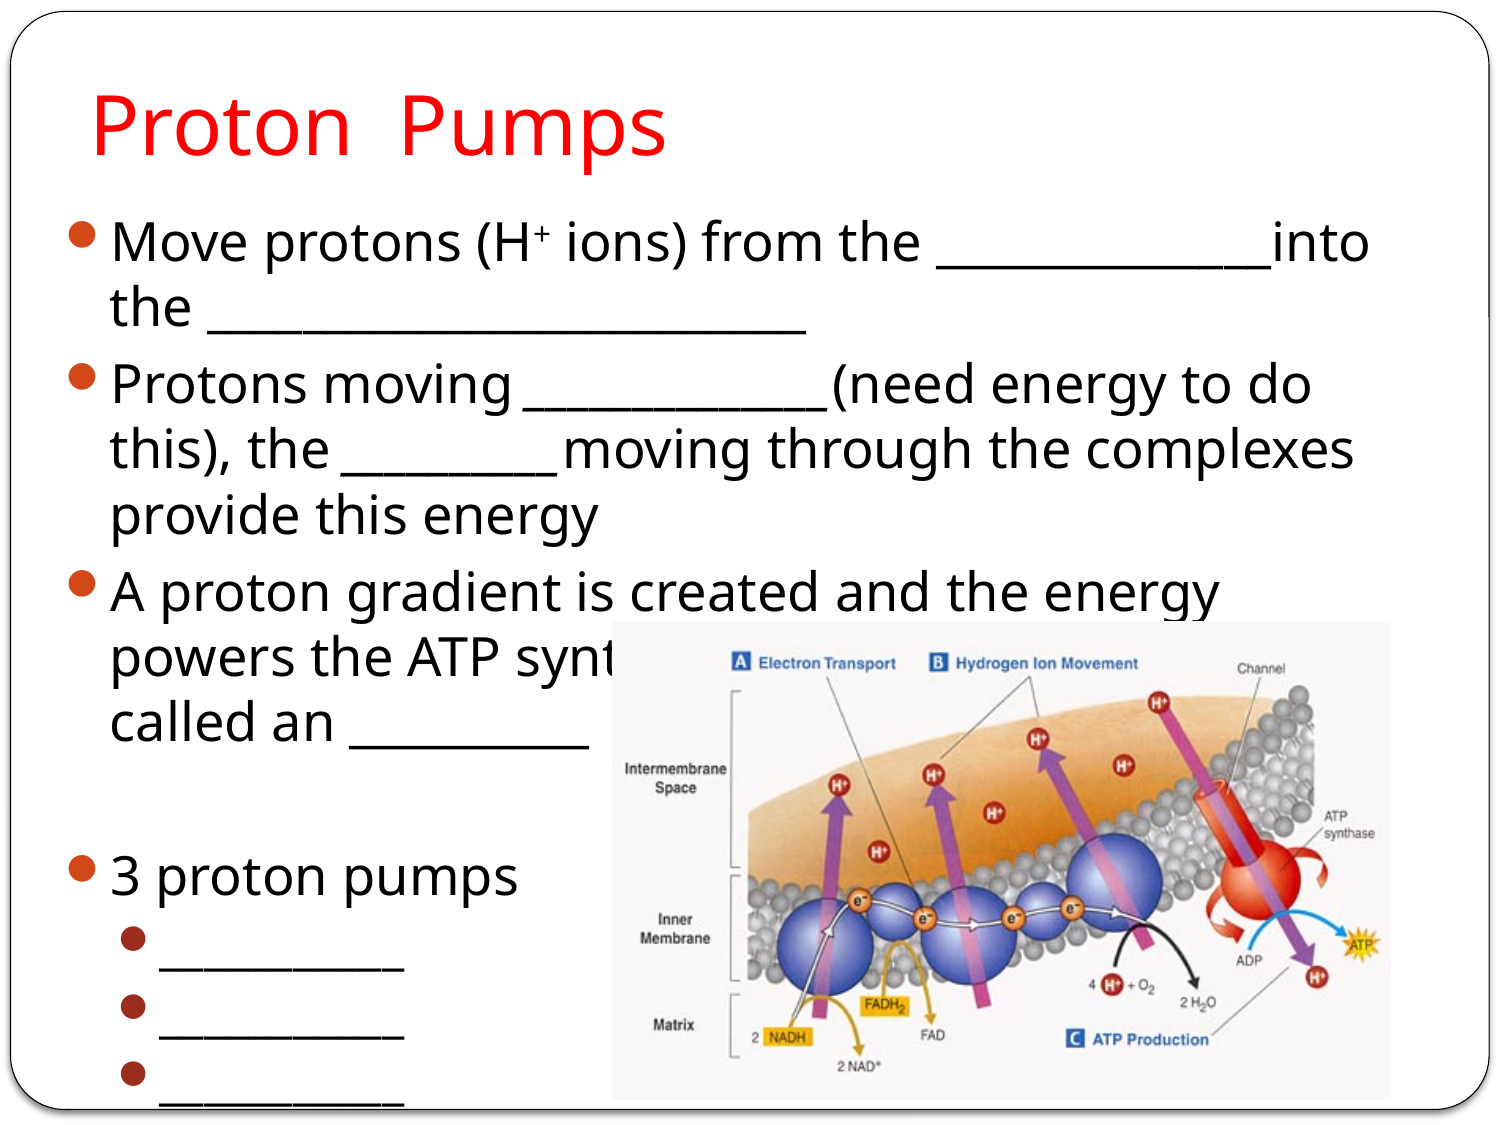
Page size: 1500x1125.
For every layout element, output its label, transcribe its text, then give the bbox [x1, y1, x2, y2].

list Move protons (H+ ions) from the ______________into the _________________________ Protons moving ______________(need energy to do this), the __________moving through the complexes provide this energy A proton gradient is created and the energy powers the ATP synthase enzyme- an ATP pump called an __________ 3 proton pumps ___________ ___________ ___________ [50, 200, 1400, 1125]
title Proton Pumps [75, 0, 1425, 188]
picture [612, 620, 1391, 1101]
